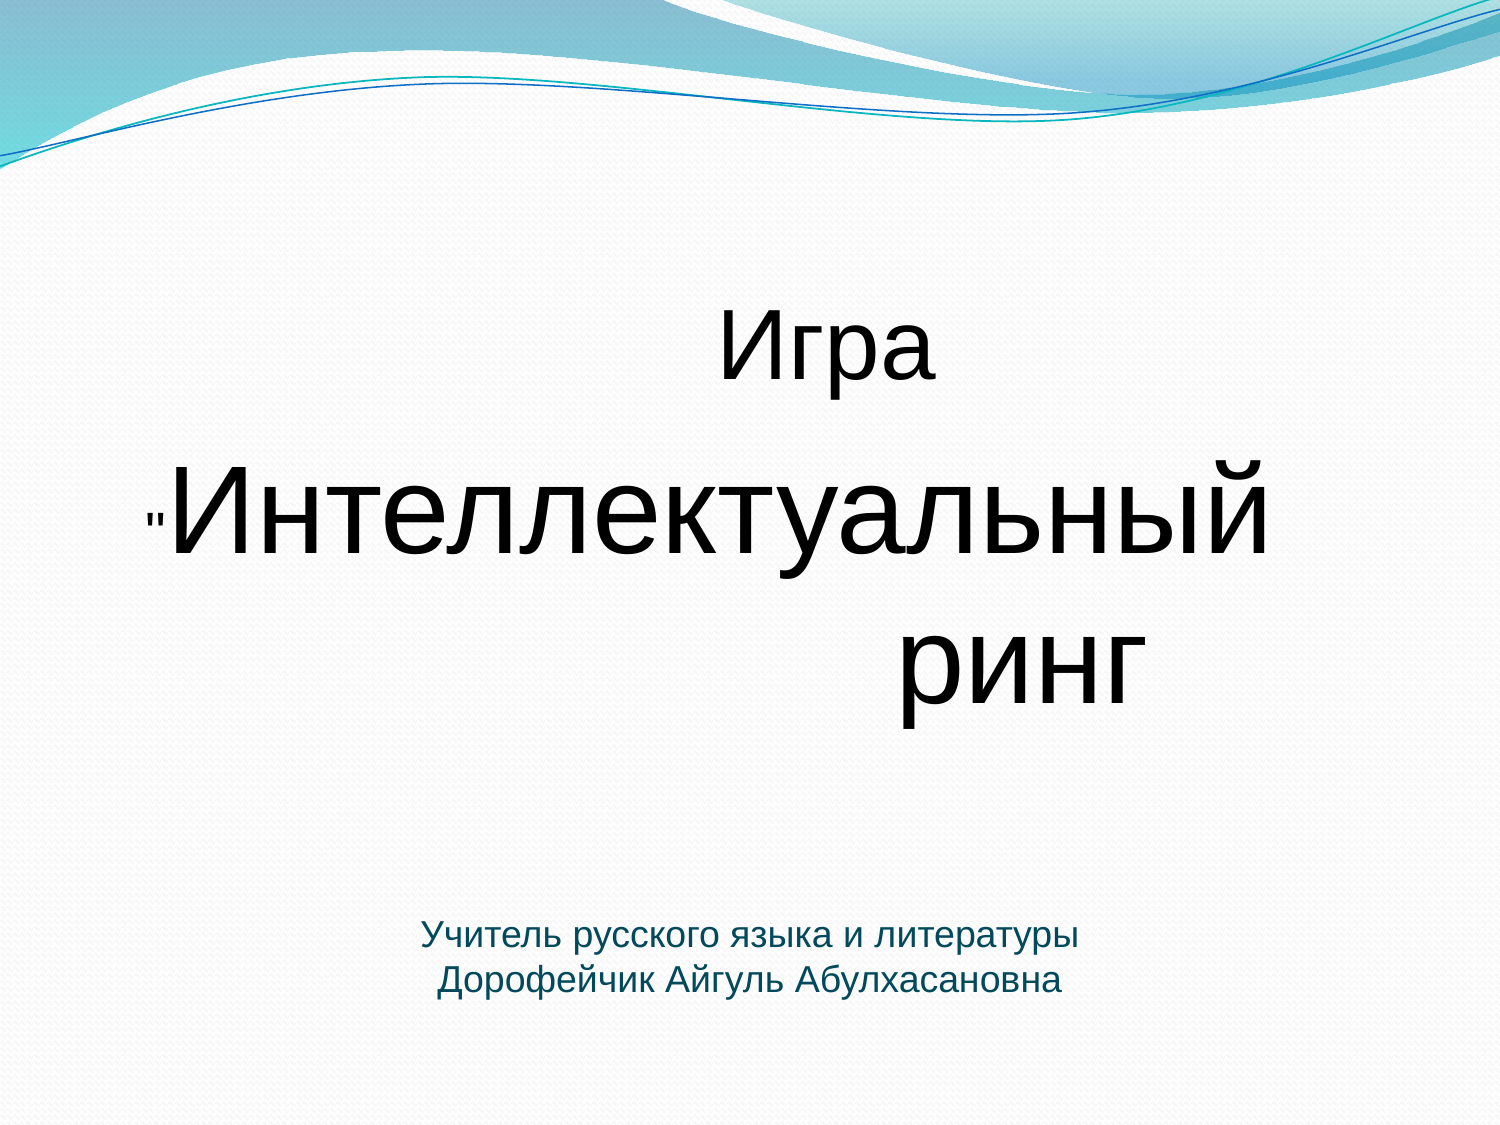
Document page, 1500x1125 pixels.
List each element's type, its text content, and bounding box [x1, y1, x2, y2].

text_box "Интеллектуальный ринг [117, 351, 1407, 737]
text_box Учитель русского языка и литературы Дорофейчик Айгуль Абулхасановна [374, 902, 1125, 1008]
text_box Игра [210, 152, 1442, 527]
